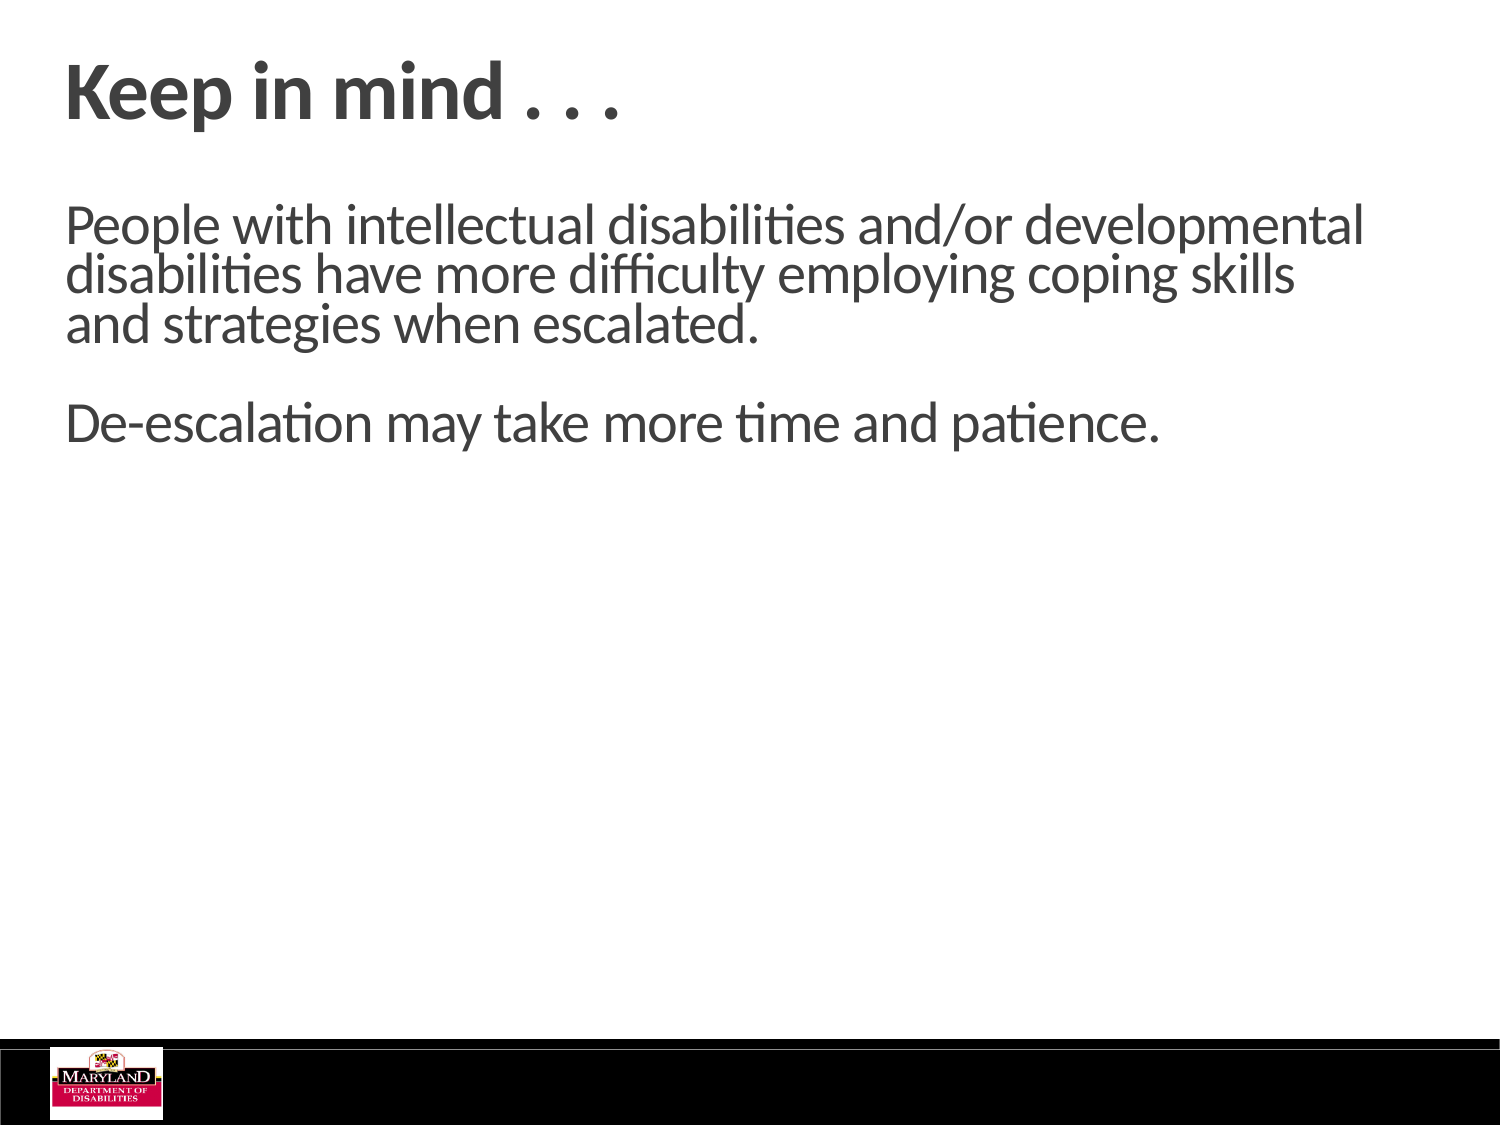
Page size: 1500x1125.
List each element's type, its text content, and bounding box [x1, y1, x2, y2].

picture [50, 1047, 163, 1120]
title Keep in mind . . . People with intellectual disabilities and/or developmental disabilities have more difficulty employing coping skills and strategies when escalated. De-escalation may take more time and patience. [50, 55, 1400, 1011]
